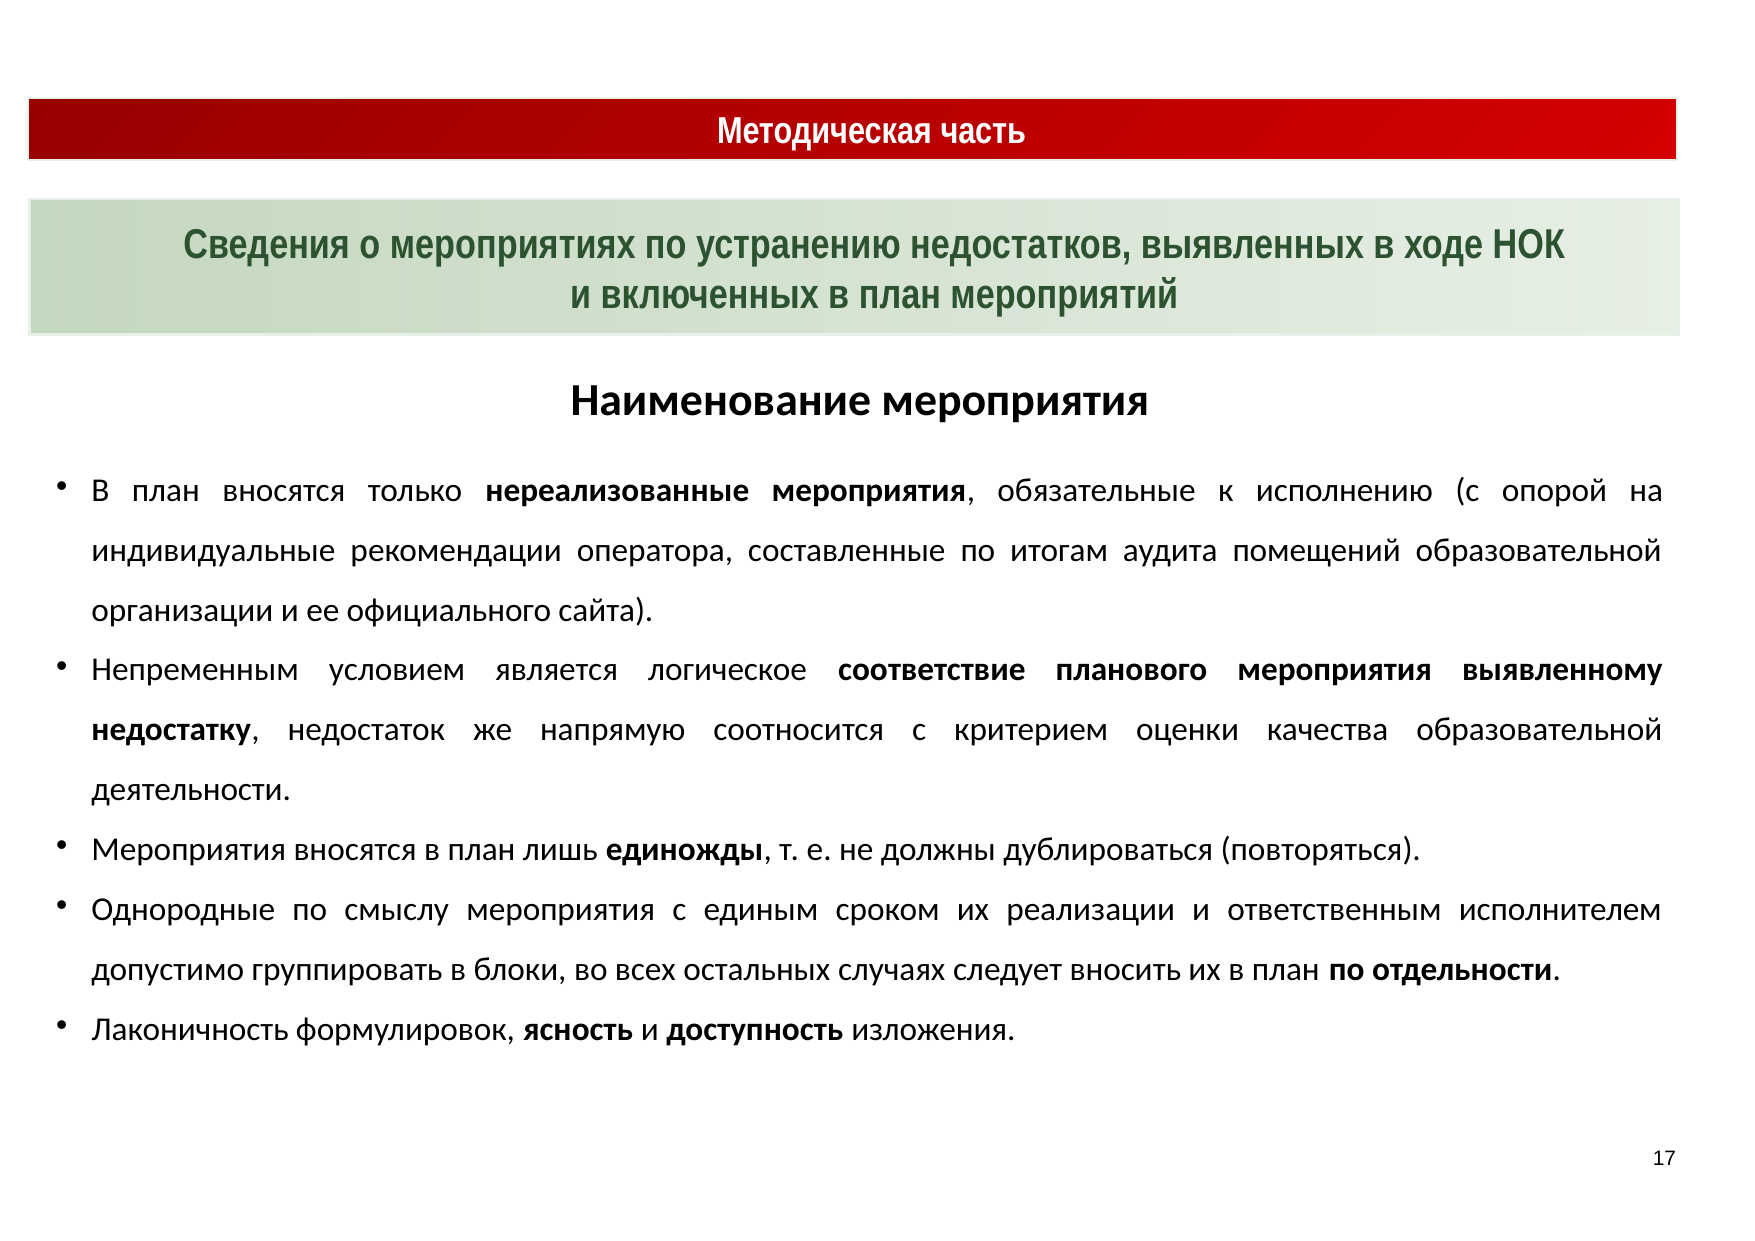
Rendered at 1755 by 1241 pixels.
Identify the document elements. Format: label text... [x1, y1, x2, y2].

text_box <номер> [1283, 1136, 1693, 1223]
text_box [29, 198, 1680, 335]
text_box Наименование мероприятия В план вносятся только нереализованные мероприятия, обязательные к исполнению (с опорой на индивидуальные рекомендации оператора, составленные по итогам аудита помещений образовательной организации и ее официального сайта). Непременным условием является логическое соответствие планового мероприятия выявленному недостатку, недостаток же напрямую соотносится с критерием оценки качества образовательной деятельности. Мероприятия вносятся в план лишь единожды, т. е. не должны дублироваться (повторяться). Однородные по смыслу мероприятия с единым сроком их реализации и ответственным исполнителем допустимо группировать в блоки, во всех остальных случаях следует вносить их в план по отдельности. Лаконичность формулировок, ясность и доступность изложения. [41, 346, 1679, 1109]
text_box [27, 98, 1678, 161]
